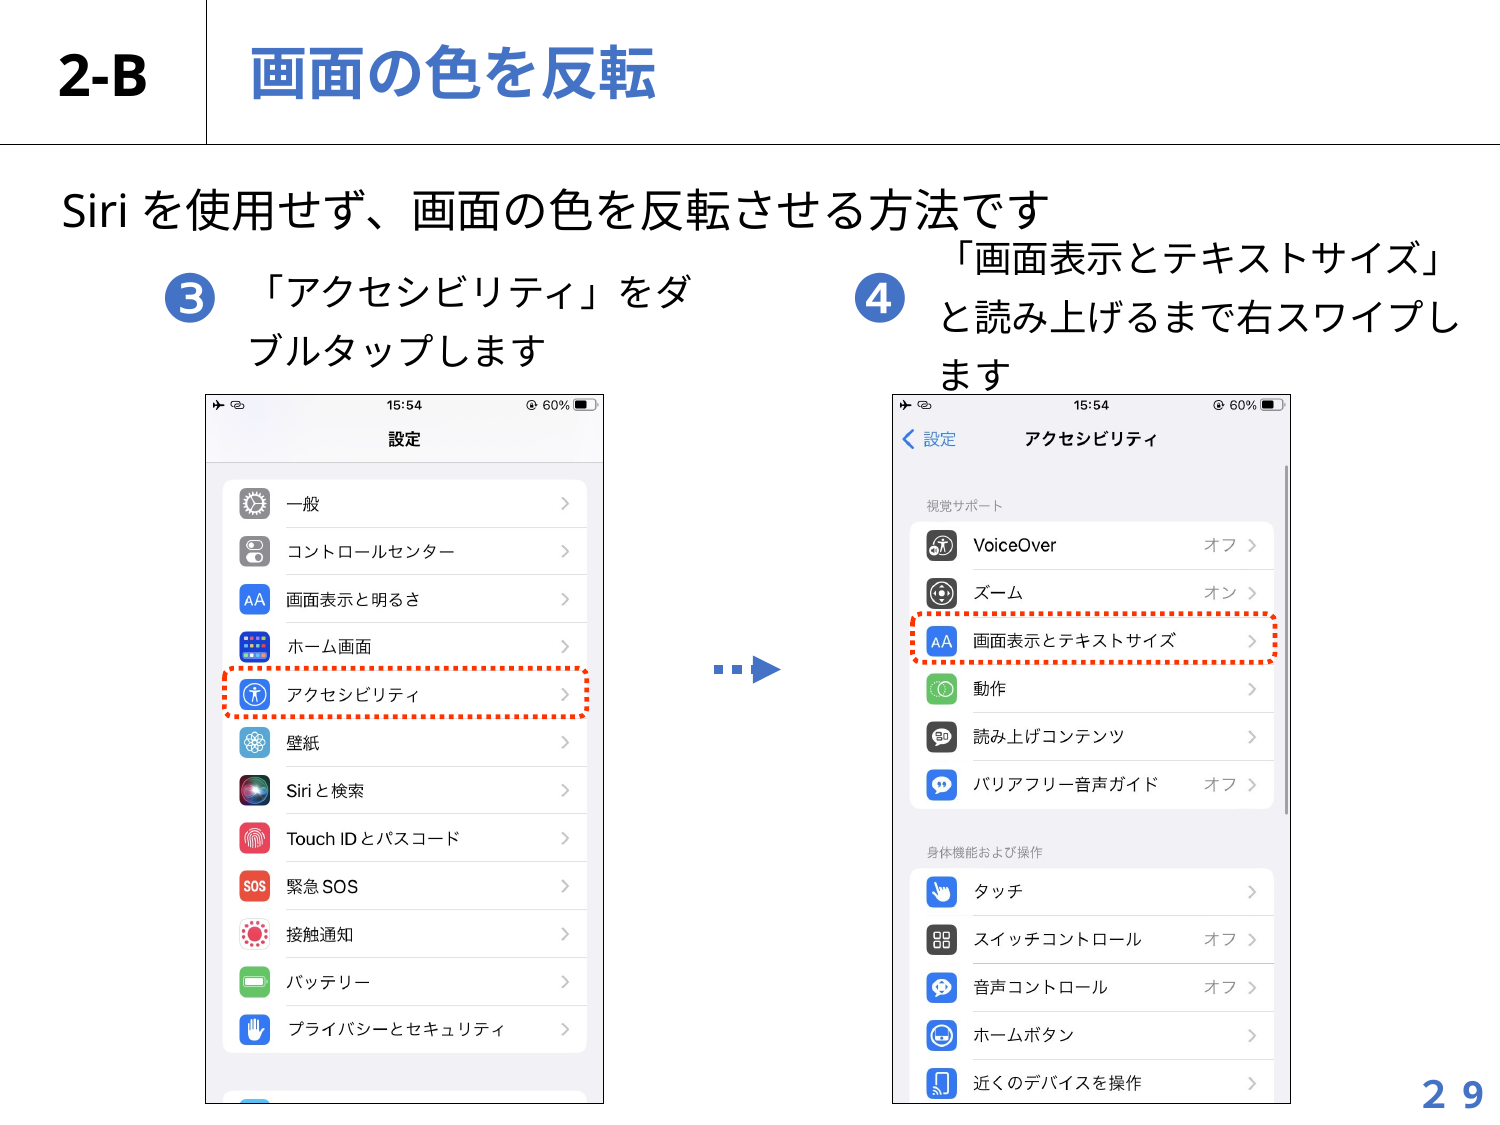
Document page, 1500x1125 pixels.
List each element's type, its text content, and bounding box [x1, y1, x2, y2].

text_box 画面の色を反転 [230, 24, 1459, 119]
text_box 「アクセシビリティ」をダブルタップします [231, 248, 731, 381]
text_box Siriを使用せず、画面の色を反転させる方法です [46, 180, 1422, 274]
text_box ２9 [1399, 1063, 1500, 1123]
text_box 「画面表示とテキストサイズ」と読み上げるまで右スワイプします [922, 214, 1500, 405]
title 2-B [0, 0, 207, 147]
picture [205, 394, 604, 1104]
picture [892, 394, 1291, 1104]
text_box ❹ [835, 248, 922, 343]
text_box ❸ [145, 248, 223, 343]
